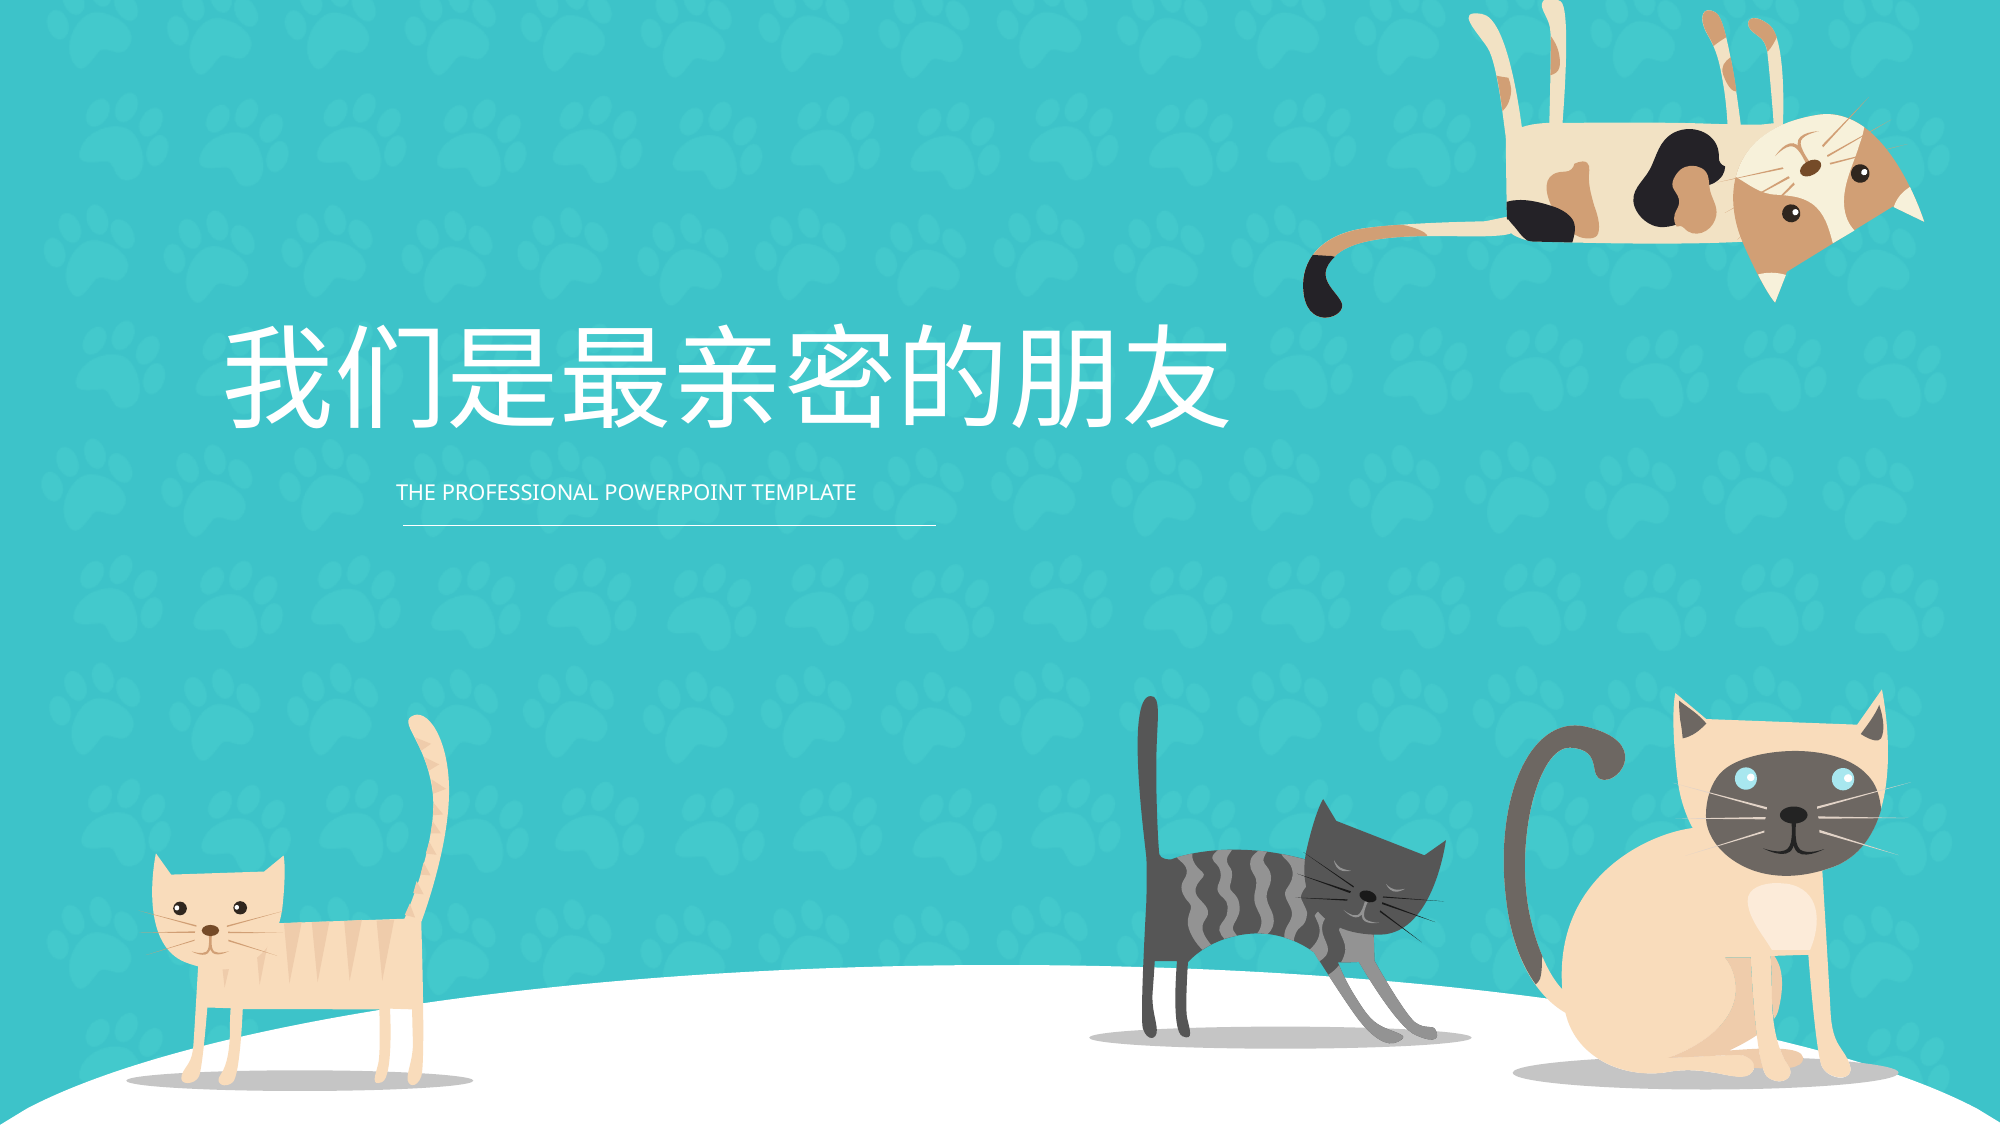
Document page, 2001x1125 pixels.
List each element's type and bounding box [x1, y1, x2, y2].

text_box [206, 299, 1256, 525]
picture [0, 0, 2000, 1125]
text_box [126, 708, 474, 1092]
text_box [1298, 0, 1925, 331]
text_box [1490, 689, 1914, 1090]
text_box [1089, 695, 1472, 1049]
